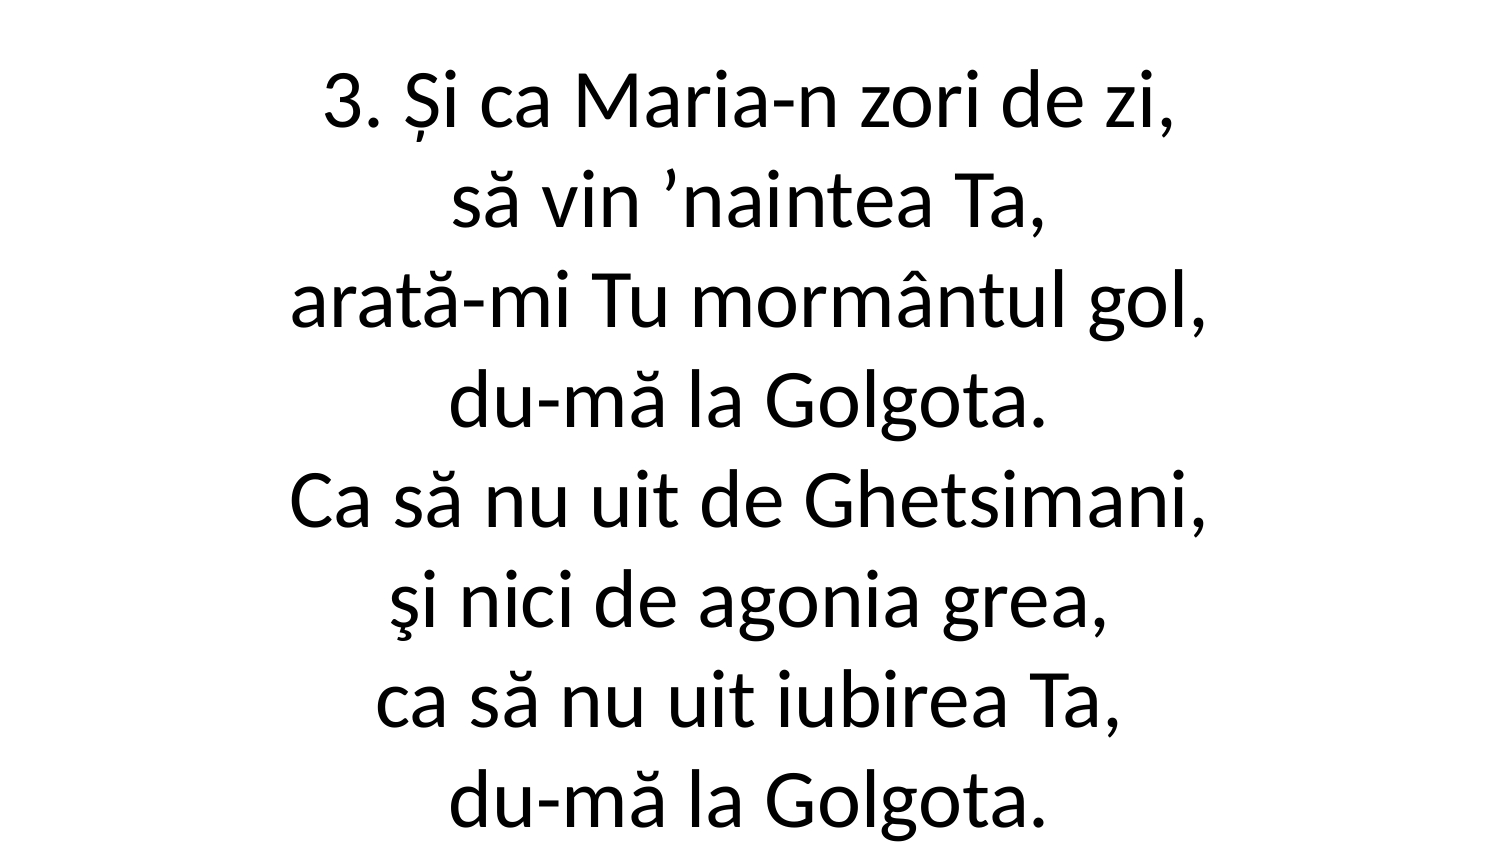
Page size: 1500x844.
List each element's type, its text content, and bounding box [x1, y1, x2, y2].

text_box 3. Și ca Maria-n zori de zi, să vin ʼnaintea Ta, arată-mi Tu mormântul gol, du-mă la Golgota. Ca să nu uit de Ghetsimani, şi nici de agonia grea, ca să nu uit iubirea Ta, du-mă la Golgota. [274, 0, 1226, 844]
